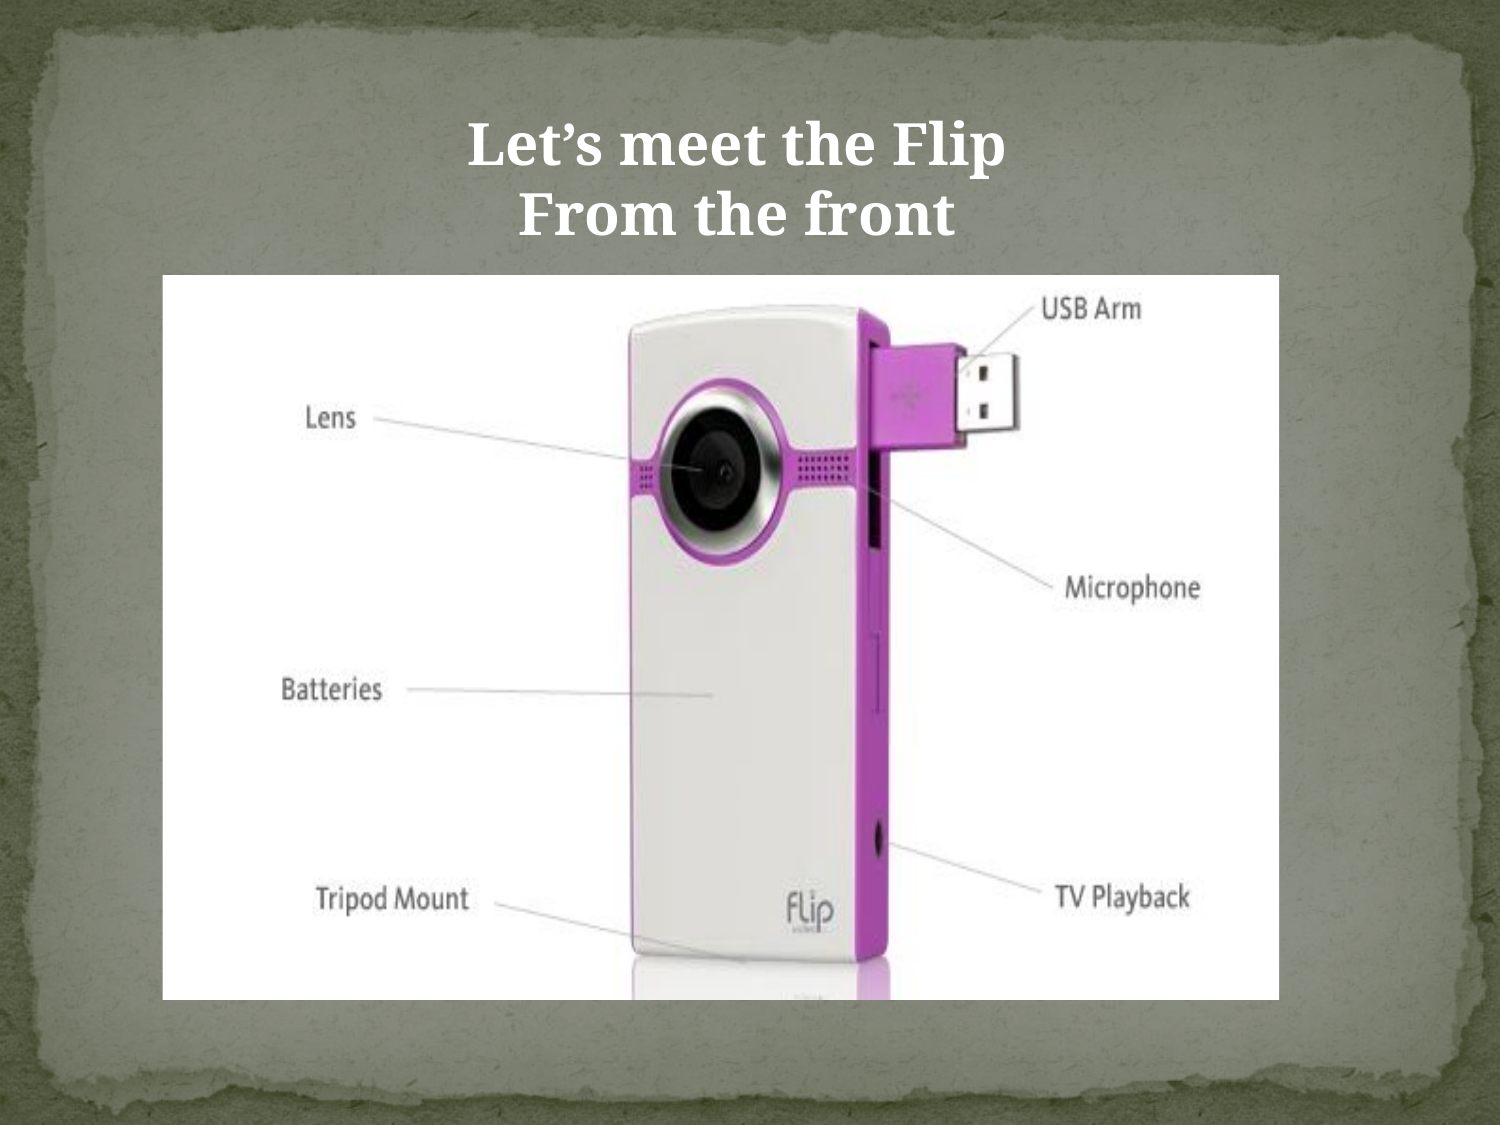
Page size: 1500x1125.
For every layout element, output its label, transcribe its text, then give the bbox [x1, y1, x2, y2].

text_box Let’s meet the Flip From the front [399, 99, 1075, 255]
picture [162, 275, 1280, 1000]
